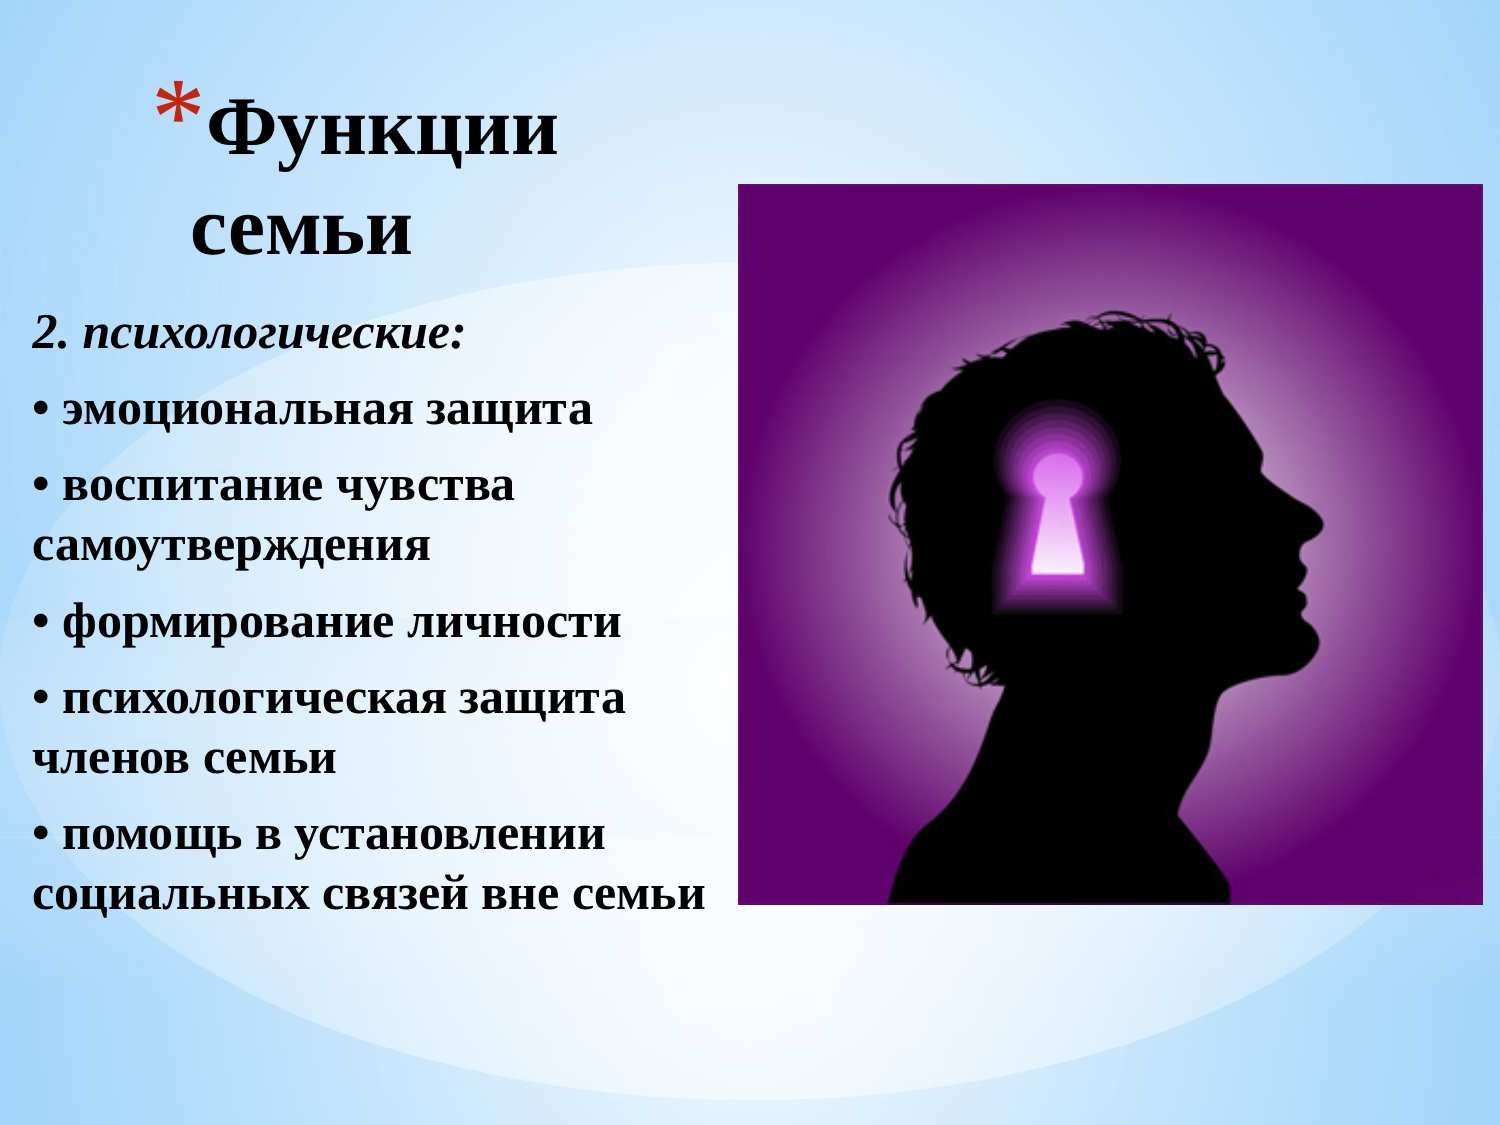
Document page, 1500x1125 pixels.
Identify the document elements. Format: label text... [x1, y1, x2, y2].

title Функции семьи [137, 54, 735, 279]
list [737, 184, 1483, 906]
list 2. психологические: • эмоциональная защита • воспитание чувства самоутверждения • формирование личности • психологическая защита членов семьи • помощь в установлении социальных связей вне семьи [17, 290, 733, 1083]
